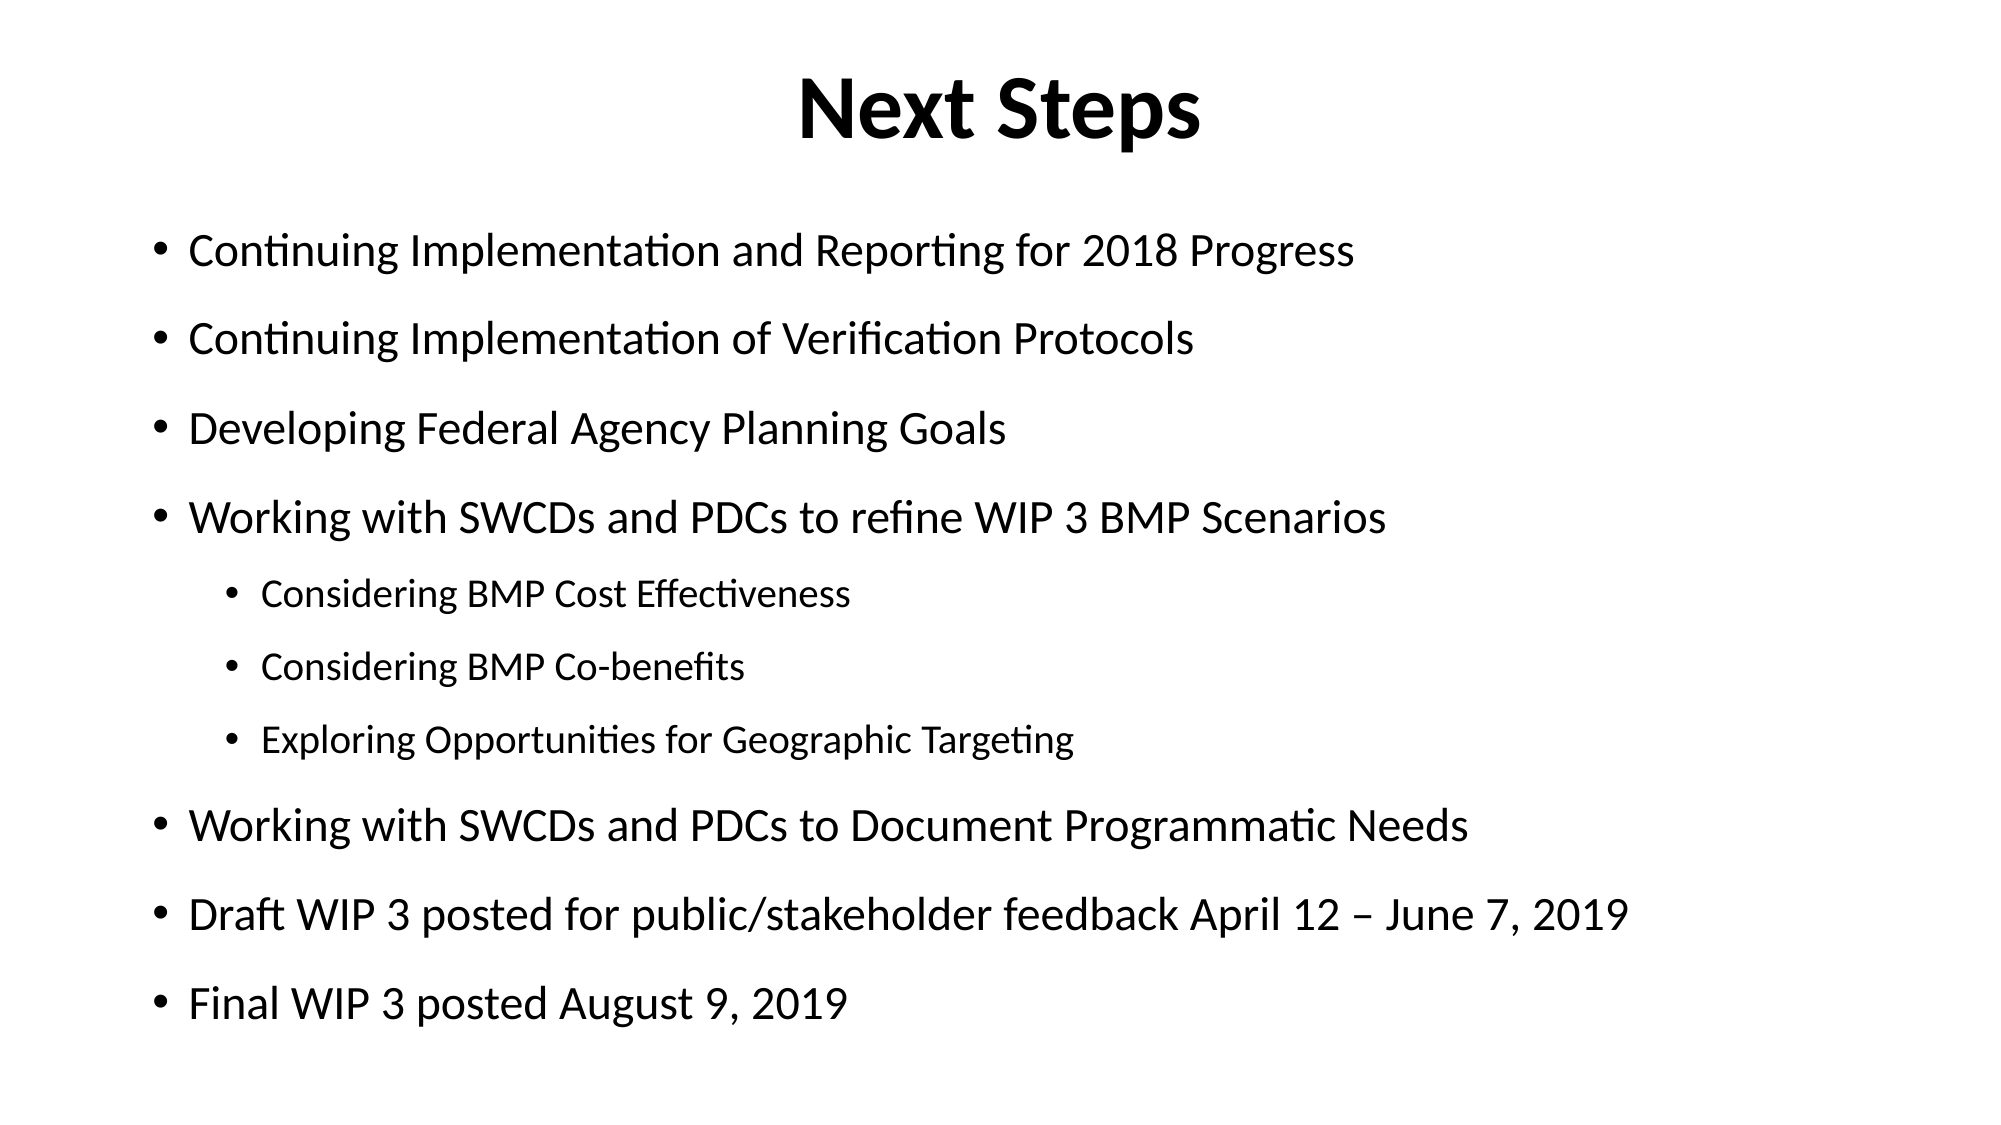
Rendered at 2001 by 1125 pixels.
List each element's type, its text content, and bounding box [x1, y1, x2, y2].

title Next Steps [137, 0, 1863, 217]
list Continuing Implementation and Reporting for 2018 Progress Continuing Implementation of Verification Protocols Developing Federal Agency Planning Goals Working with SWCDs and PDCs to refine WIP 3 BMP Scenarios Considering BMP Cost Effectiveness Considering BMP Co-benefits Exploring Opportunities for Geographic Targeting Working with SWCDs and PDCs to Document Programmatic Needs Draft WIP 3 posted for public/stakeholder feedback April 12 – June 7, 2019 Final WIP 3 posted August 9, 2019 [137, 217, 1863, 1040]
